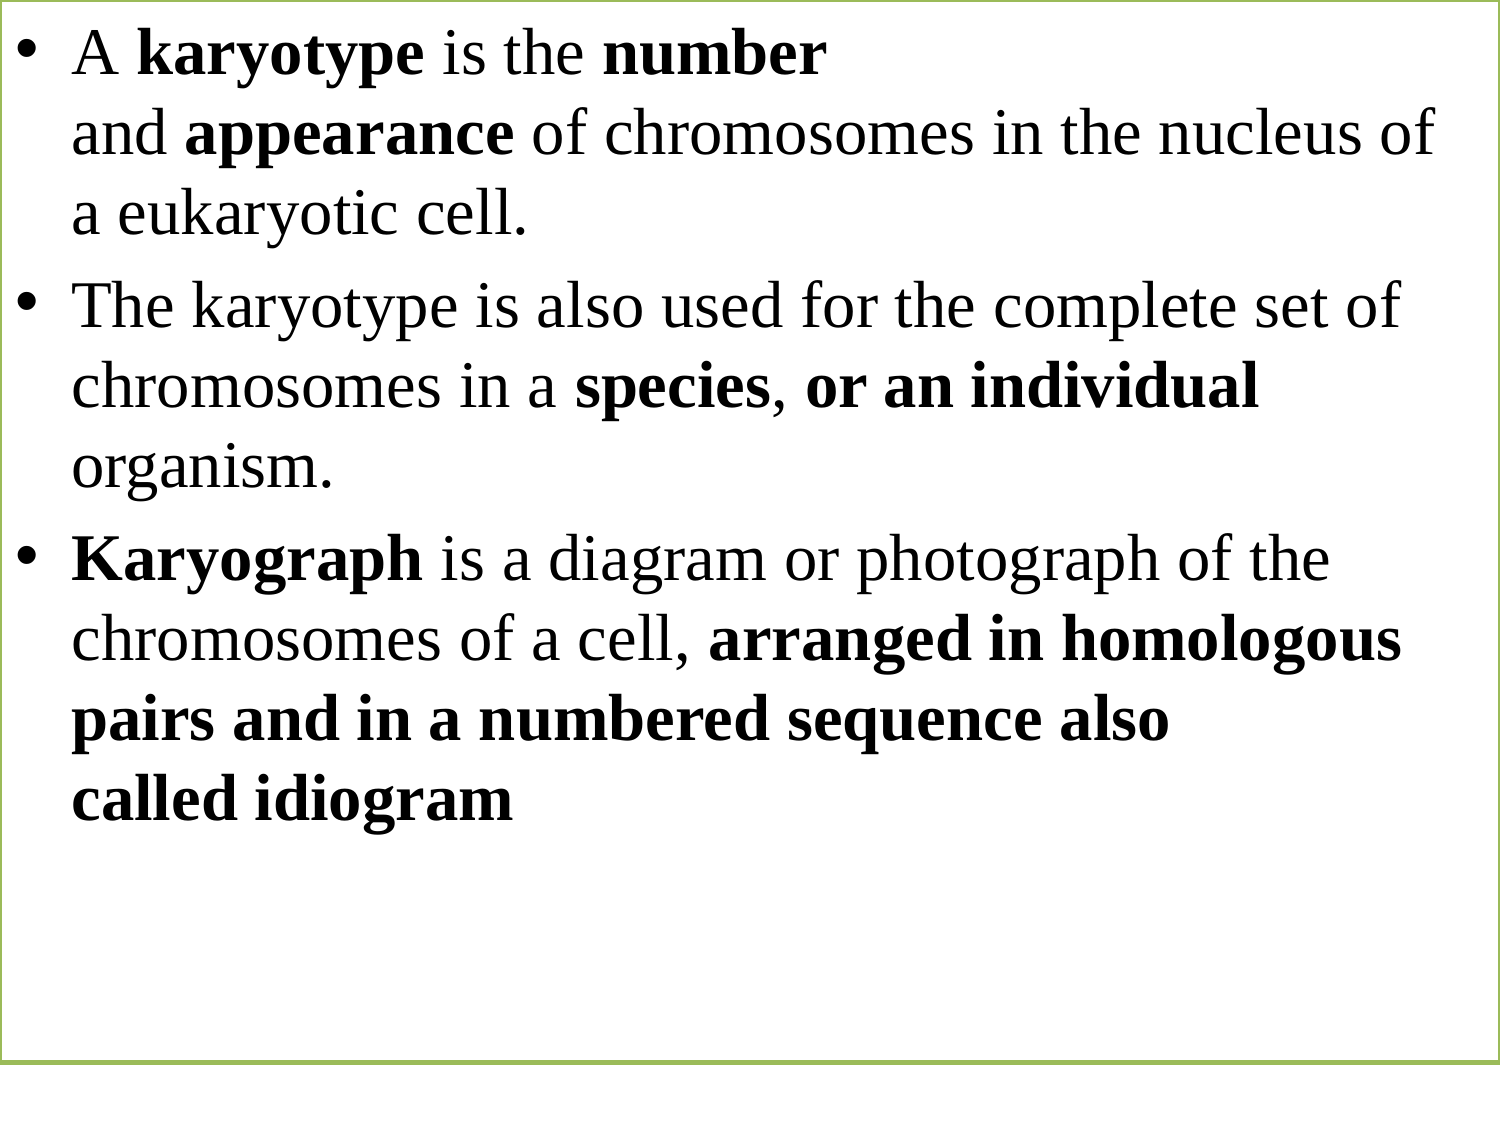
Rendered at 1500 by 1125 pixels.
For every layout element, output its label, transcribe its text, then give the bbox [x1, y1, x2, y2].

list A karyotype is the number and appearance of chromosomes in the nucleus of a eukaryotic cell. The karyotype is also used for the complete set of chromosomes in a species, or an individual organism. Karyograph is a diagram or photograph of the chromosomes of a cell, arranged in homologous pairs and in a numbered sequence also called idiogram [0, 0, 1500, 1065]
